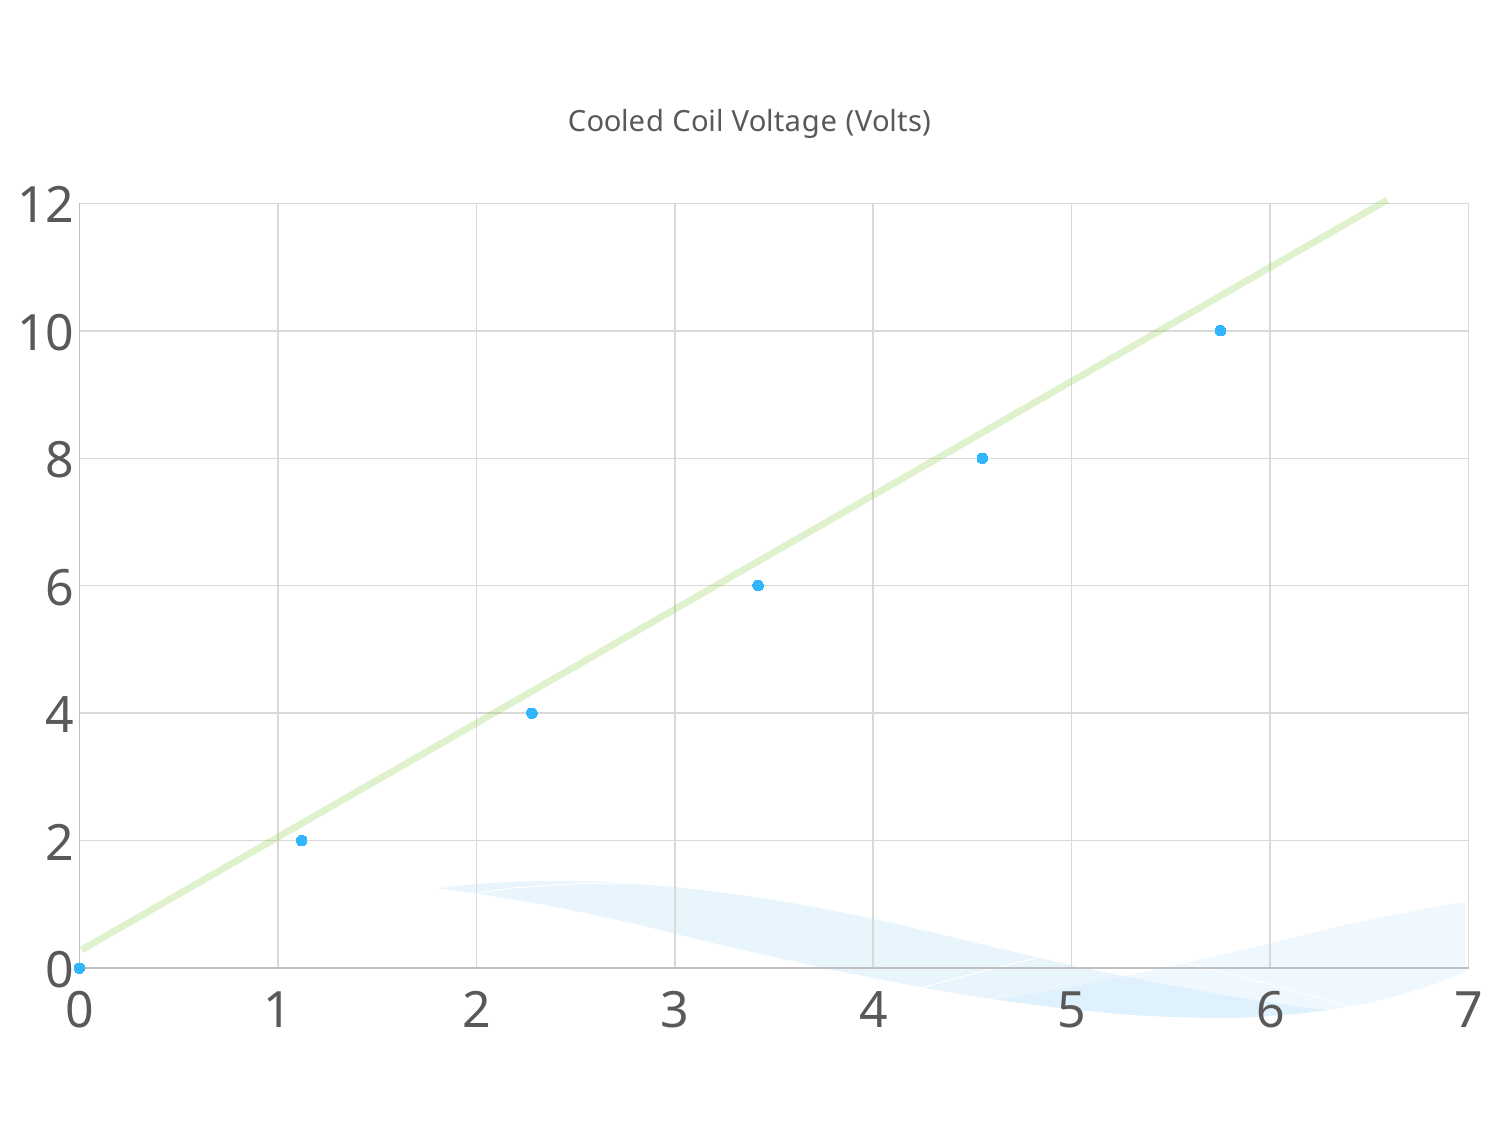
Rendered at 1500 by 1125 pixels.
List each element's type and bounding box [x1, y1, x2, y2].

chart [0, 63, 1500, 1062]
